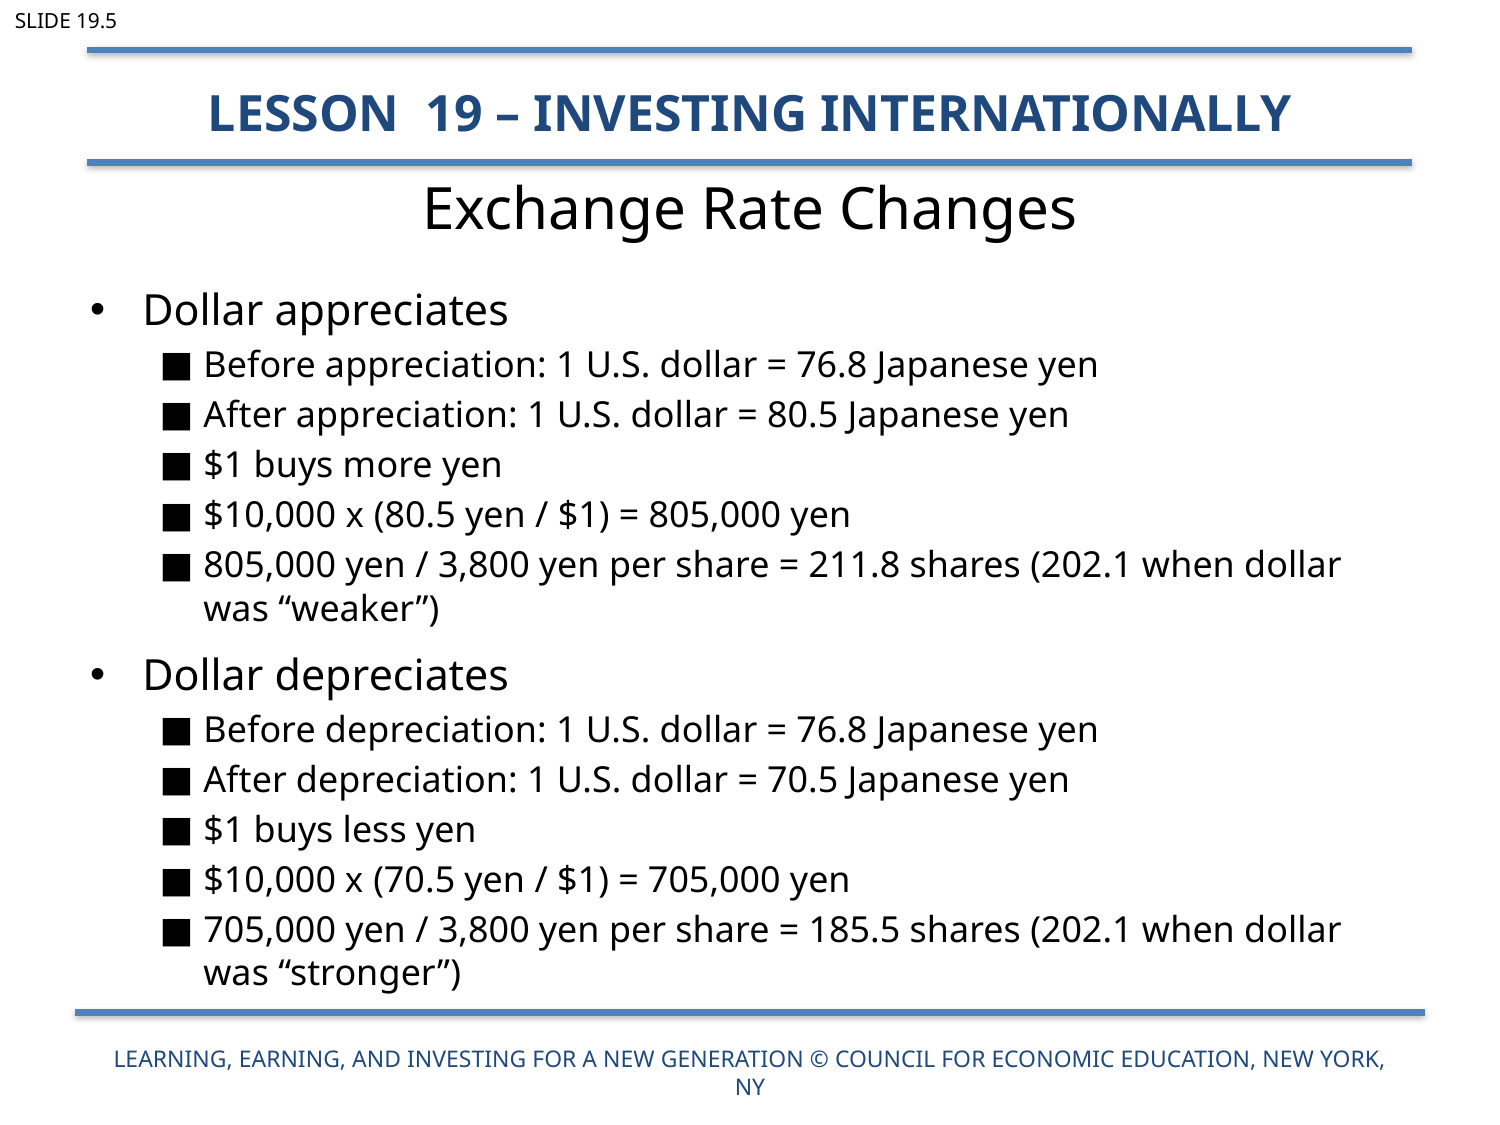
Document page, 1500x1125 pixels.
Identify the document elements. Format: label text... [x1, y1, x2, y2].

list Dollar appreciates Before appreciation: 1 U.S. dollar = 76.8 Japanese yen After appreciation: 1 U.S. dollar = 80.5 Japanese yen $1 buys more yen $10,000 x (80.5 yen / $1) = 805,000 yen 805,000 yen / 3,800 yen per share = 211.8 shares (202.1 when dollar was “weaker”) Dollar depreciates Before depreciation: 1 U.S. dollar = 76.8 Japanese yen After depreciation: 1 U.S. dollar = 70.5 Japanese yen $1 buys less yen $10,000 x (70.5 yen / $1) = 705,000 yen 705,000 yen / 3,800 yen per share = 185.5 shares (202.1 when dollar was “stronger”) [75, 275, 1425, 1005]
title Exchange Rate Changes [75, 112, 1425, 275]
text_box Lesson 19 – Investing Internationally [125, 74, 1375, 149]
text_box Slide 19.5 [0, 0, 213, 40]
